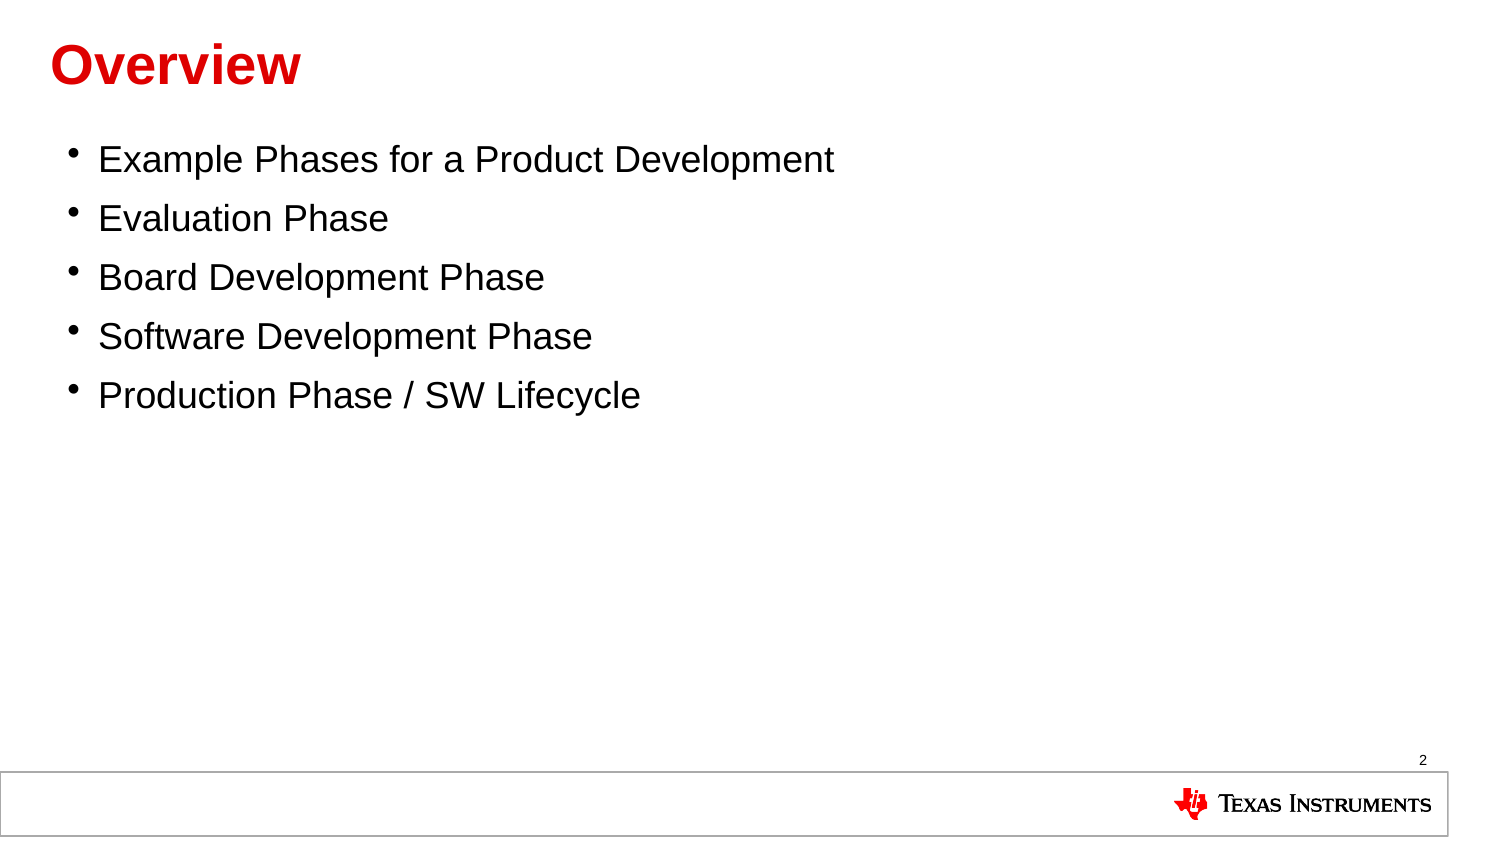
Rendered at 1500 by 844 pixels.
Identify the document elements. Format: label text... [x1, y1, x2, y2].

title Overview [37, 17, 1426, 119]
picture [1174, 788, 1431, 820]
list Example Phases for a Product Development Evaluation Phase Board Development Phase Software Development Phase Production Phase / SW Lifecycle [54, 128, 1444, 738]
slide_number 2 [1089, 744, 1440, 770]
